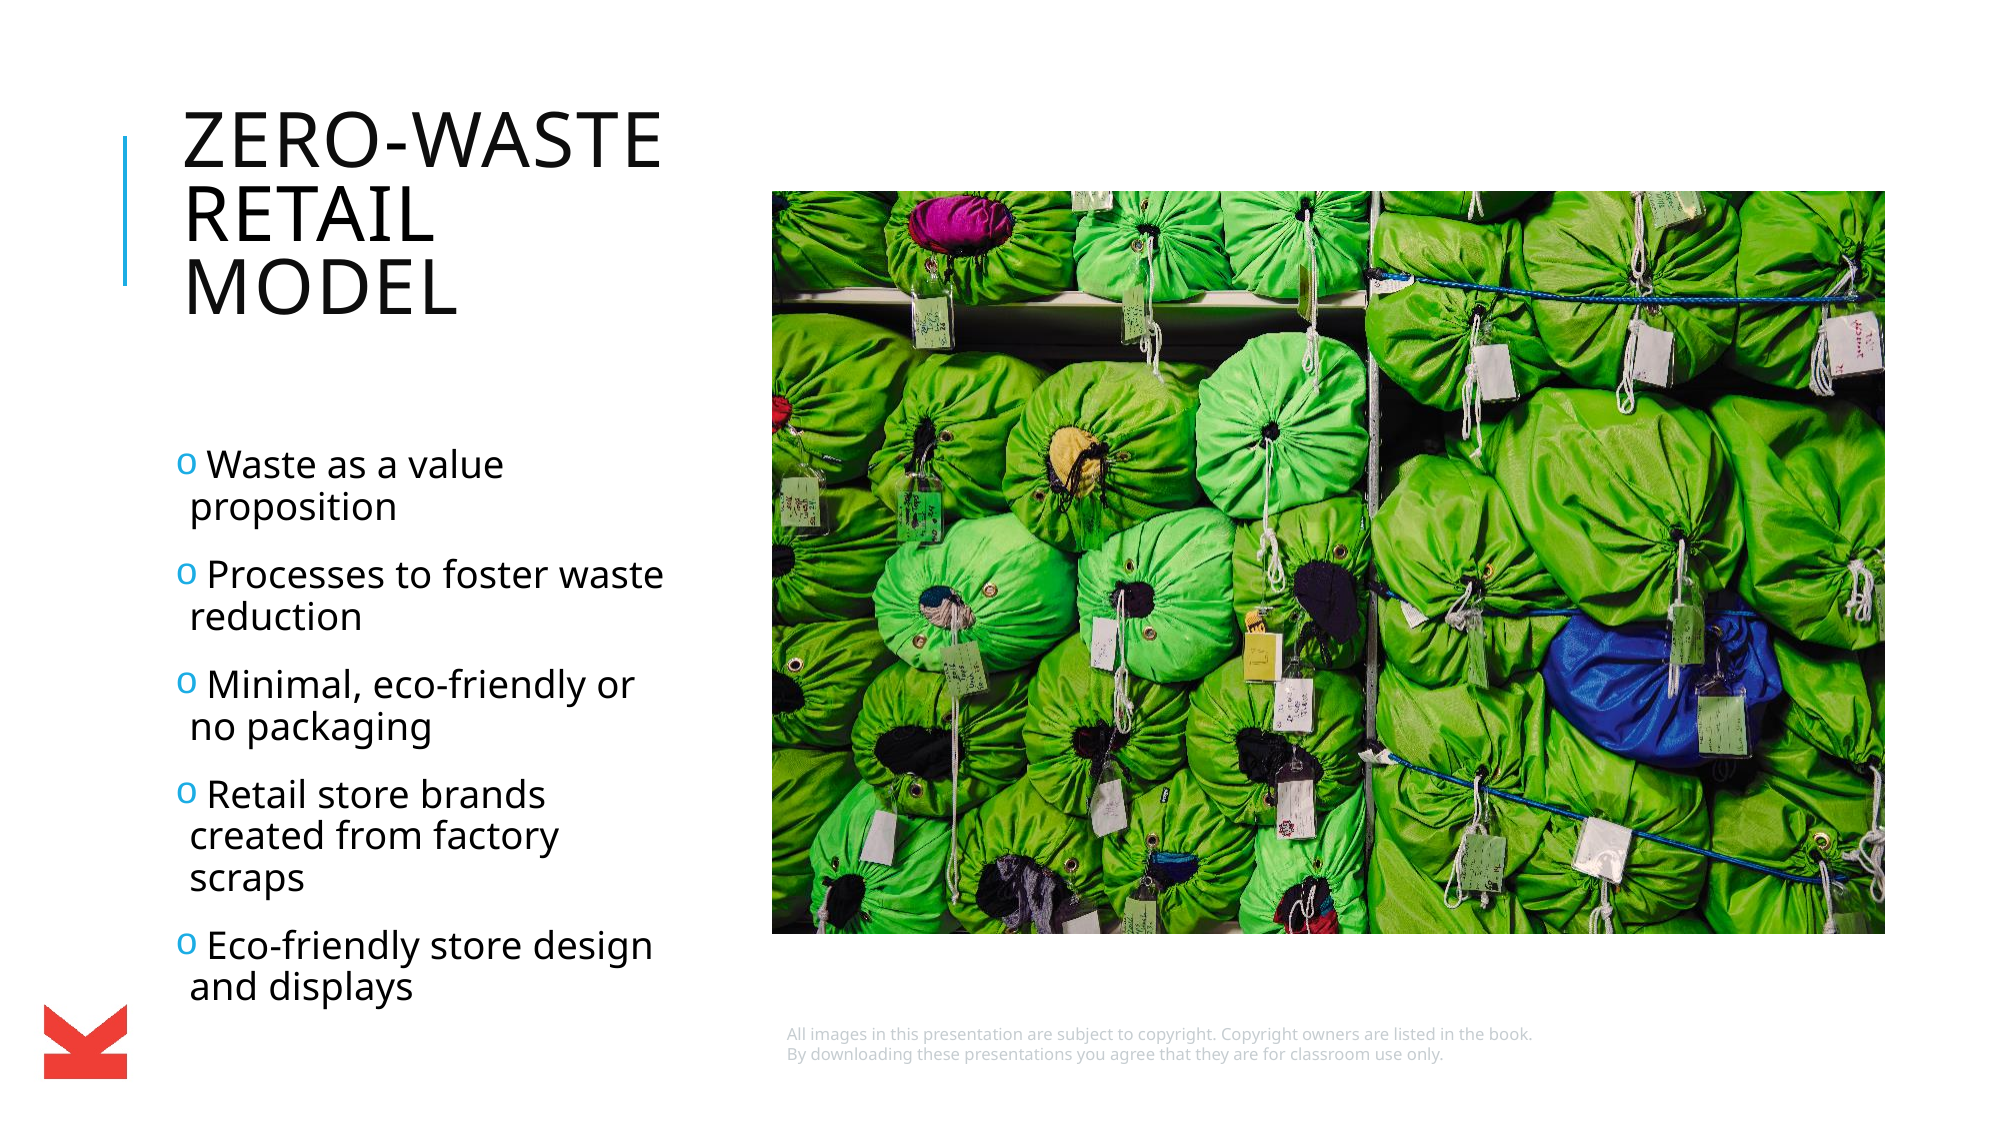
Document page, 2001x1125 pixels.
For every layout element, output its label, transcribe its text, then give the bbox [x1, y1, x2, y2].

title ZERO-waste RETAIL MODEL [168, 96, 682, 342]
text_box All images in this presentation are subject to copyright. Copyright owners are listed in the book. By downloading these presentations you agree that they are for classroom use only. [772, 1016, 1772, 1072]
picture [771, 191, 1885, 934]
picture [23, 982, 148, 1107]
list Waste as a value proposition Processes to foster waste reduction Minimal, eco-friendly or no packaging Retail store brands created from factory scraps Eco-friendly store design and displays [168, 375, 682, 1020]
